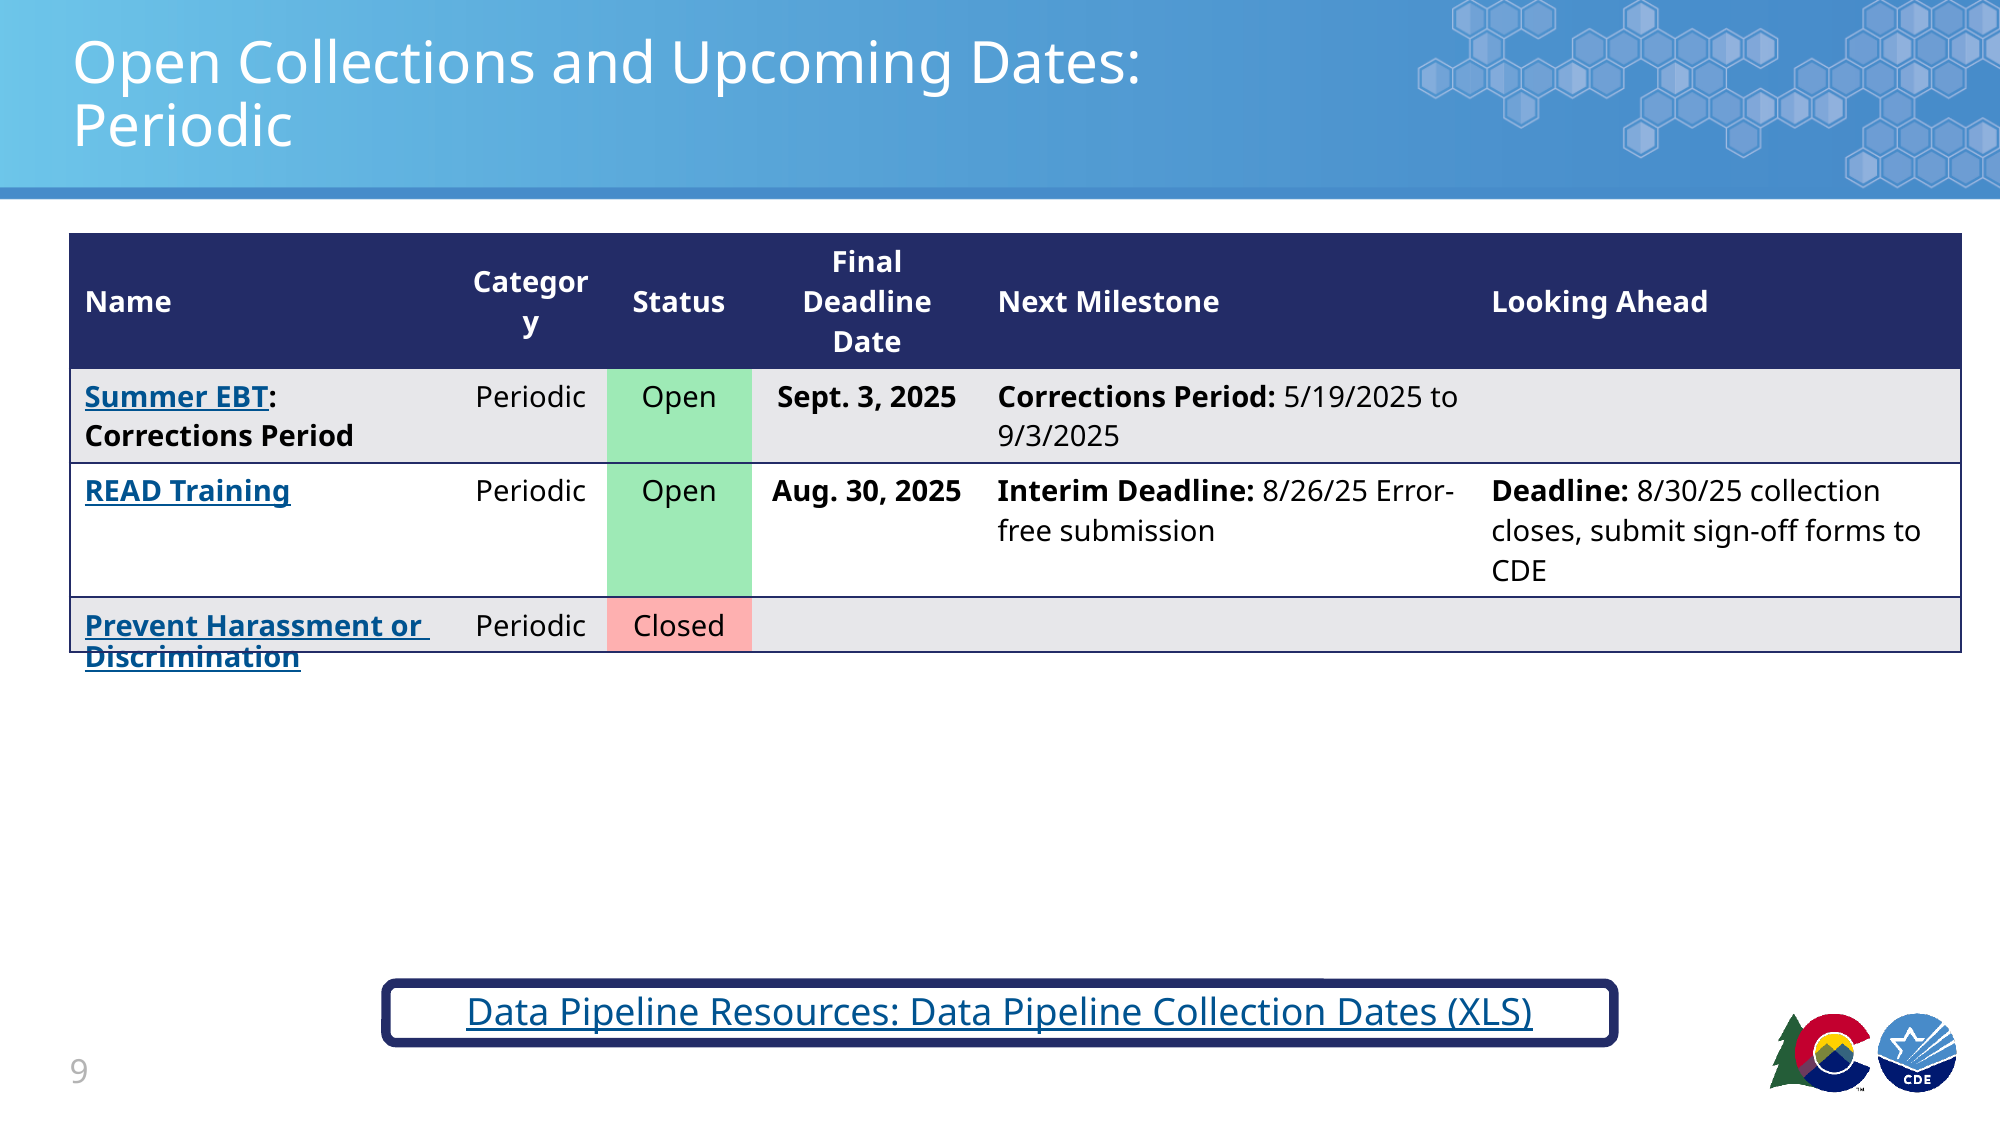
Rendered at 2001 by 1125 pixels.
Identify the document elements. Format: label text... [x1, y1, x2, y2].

title Open Collections and Upcoming Dates: Periodic [72, 33, 1396, 182]
table_cell [1476, 598, 1960, 651]
table_cell Open [607, 369, 752, 462]
text_box Data Pipeline Resources: Data Pipeline Collection Dates (XLS) [384, 982, 1615, 1044]
table_cell Interim Deadline: 8/26/25 Error-free submission [983, 464, 1476, 596]
table_cell Deadline: 8/30/25 collection closes, submit sign-off forms to CDE [1476, 464, 1960, 596]
table_cell Periodic [455, 598, 607, 651]
slide_number 9 [54, 1042, 191, 1103]
table_cell Summer EBT: Corrections Period [71, 369, 455, 462]
table_cell Aug. 30, 2025 [752, 464, 983, 596]
table_header Category [455, 235, 607, 368]
table_cell READ Training [71, 464, 455, 596]
table_cell [983, 598, 1476, 651]
picture [0, 0, 2000, 200]
picture [1768, 1012, 1957, 1093]
table_cell [752, 598, 983, 651]
table_header Final Deadline Date [752, 235, 983, 368]
table_header Looking Ahead [1476, 235, 1960, 368]
table_cell Periodic [455, 464, 607, 596]
table_cell [1476, 369, 1960, 462]
table_cell Prevent Harassment or Discrimination [71, 598, 455, 651]
table_cell Corrections Period: 5/19/2025 to 9/3/2025 [983, 369, 1476, 462]
table_cell Closed [607, 598, 752, 651]
table_cell Periodic [455, 369, 607, 462]
table_header Next Milestone [983, 235, 1476, 368]
table_cell Open [607, 464, 752, 596]
table_header Name [71, 235, 455, 368]
table_cell Sept. 3, 2025 [752, 369, 983, 462]
table_header Status [607, 235, 752, 368]
